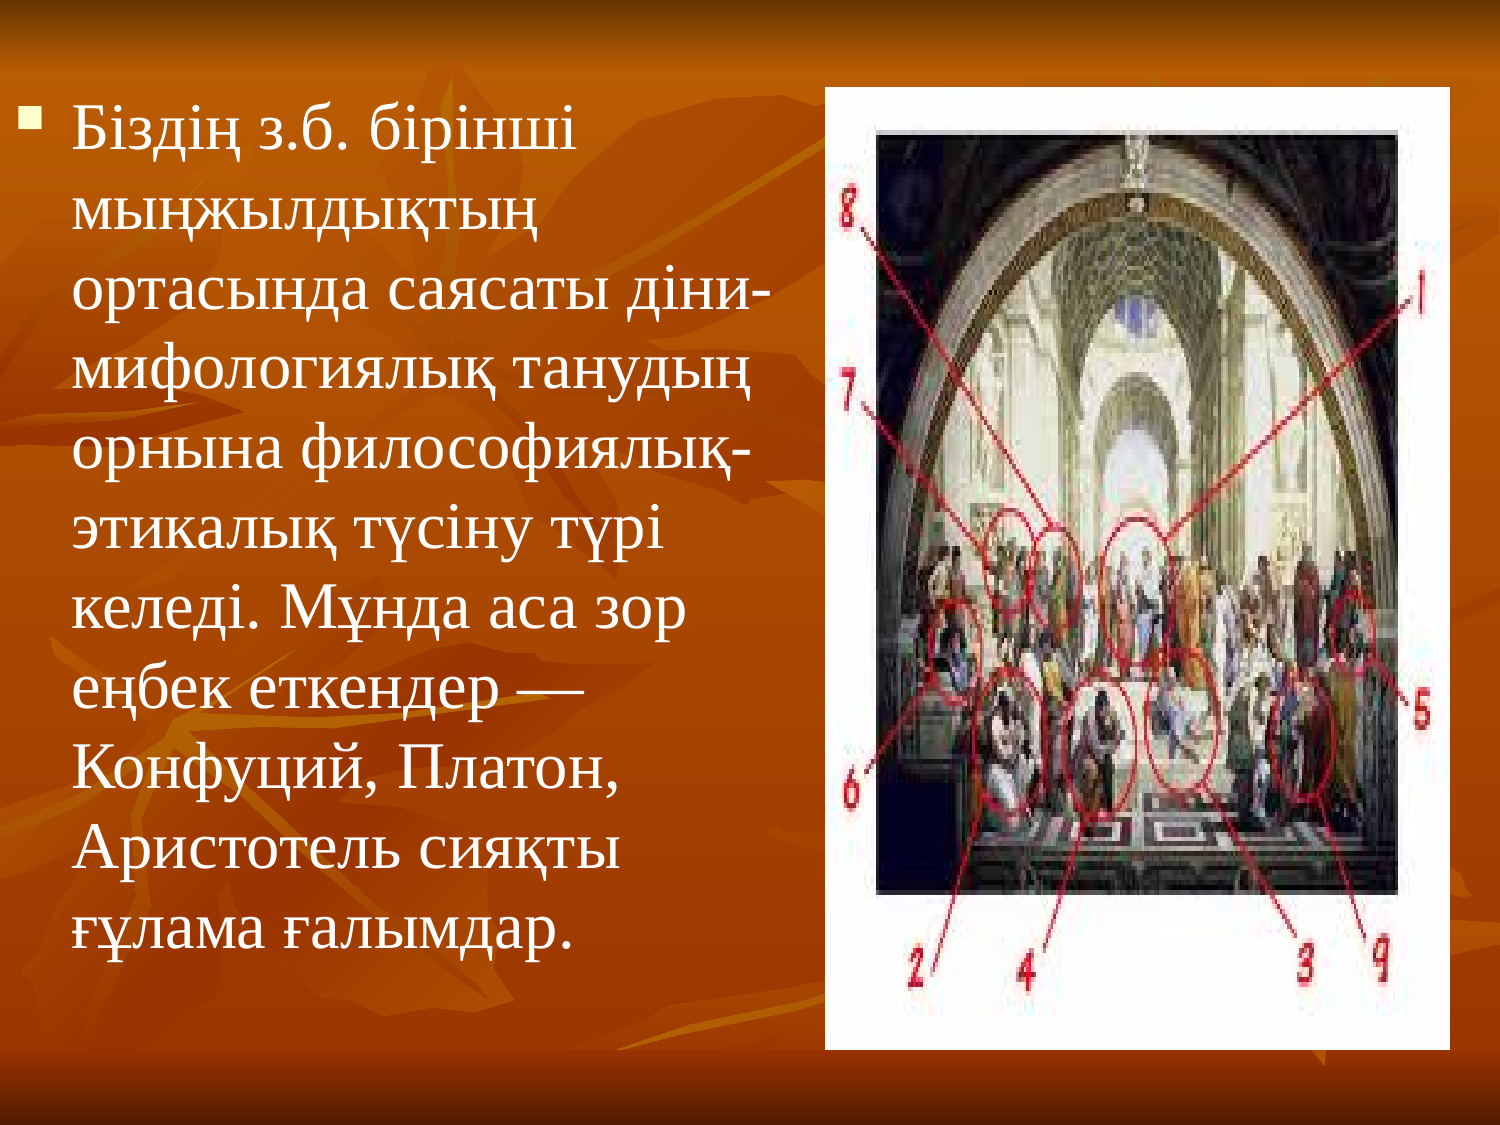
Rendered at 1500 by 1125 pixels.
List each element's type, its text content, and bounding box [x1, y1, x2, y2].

picture [824, 87, 1451, 1051]
list Біздің з.б. бірінші мыңжылдықтың ортасында саясаты діни-мифологиялық танудың орнына философиялық-этикалық түсіну түрі келеді. Мұнда аса зор еңбек еткендер — Конфуций, Платон, Аристотель сияқты ғұлама ғалымдар. [0, 74, 801, 1125]
